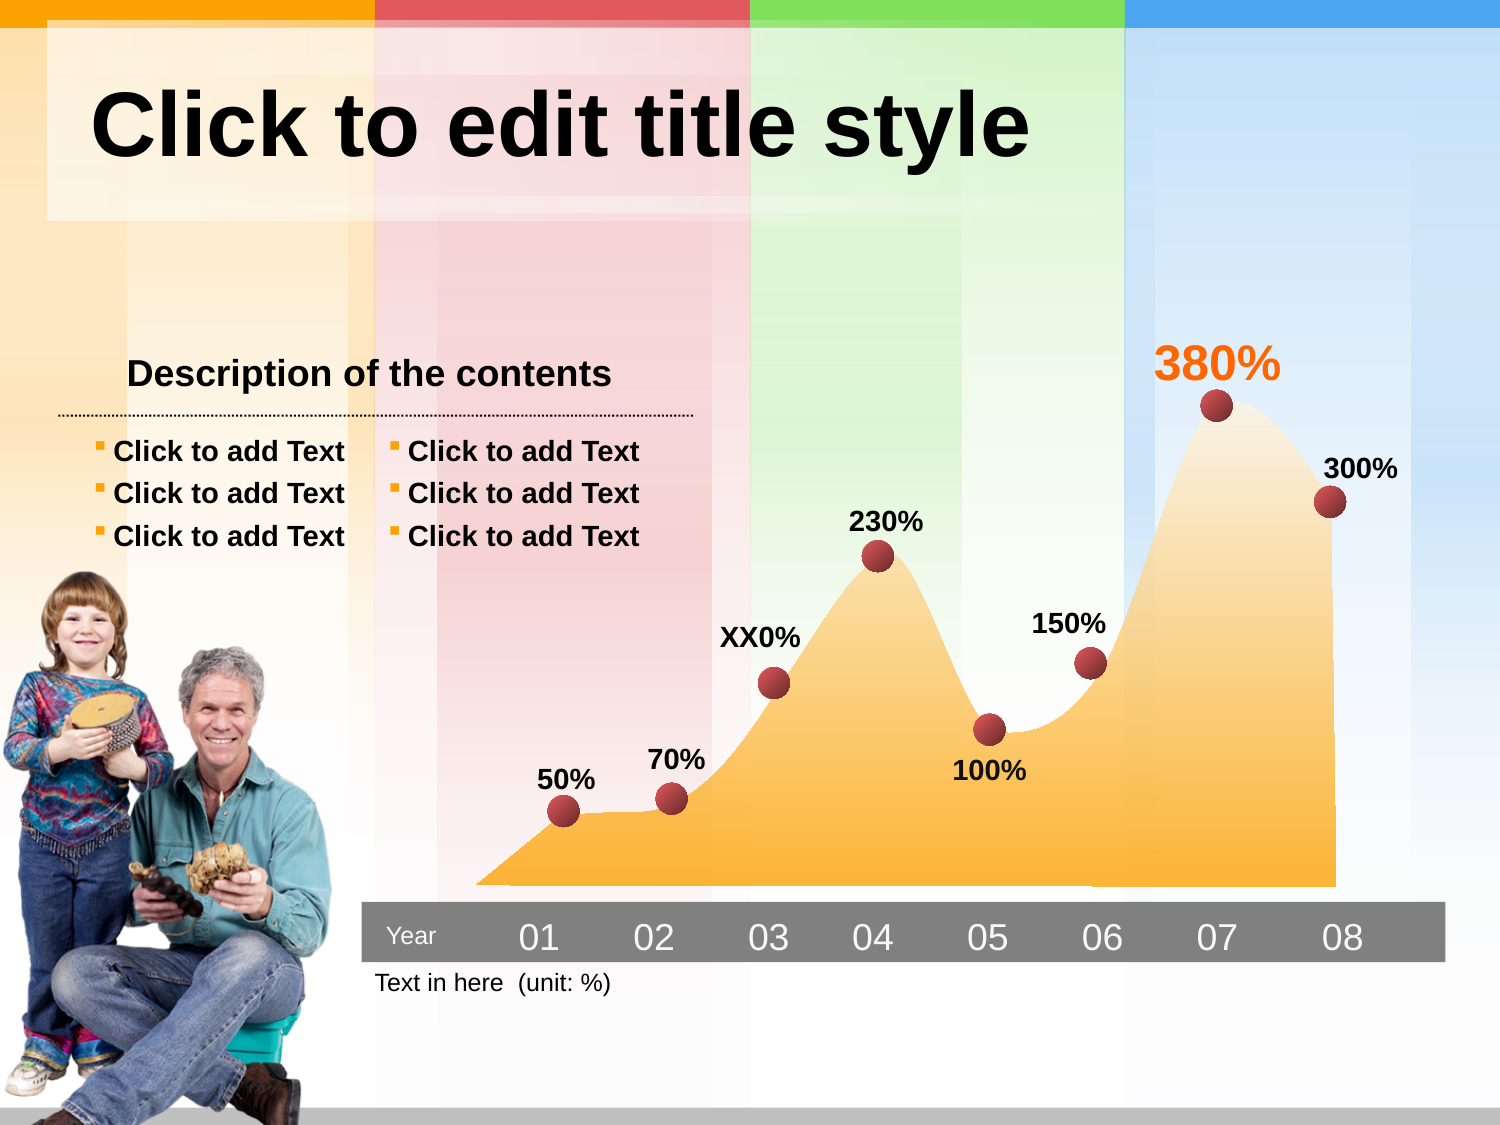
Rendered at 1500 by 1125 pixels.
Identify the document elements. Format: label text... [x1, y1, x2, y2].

text_box [547, 795, 580, 828]
text_box 300% [1308, 442, 1414, 492]
text_box [1074, 647, 1107, 680]
picture [0, 562, 362, 1125]
text_box 230% [834, 494, 939, 545]
text_box [655, 782, 688, 815]
text_box 50% [522, 752, 611, 803]
text_box Year [371, 915, 485, 957]
text_box 70% [632, 733, 721, 783]
text_box [1200, 389, 1233, 422]
text_box [476, 401, 1337, 887]
text_box [861, 540, 894, 573]
text_box Text in here (unit: %) [362, 972, 704, 1003]
text_box 100% [937, 744, 1042, 794]
text_box 01 02 03 04 05 06 07 08 [495, 905, 1399, 965]
title Click to edit title style [75, 42, 1275, 198]
text_box [362, 901, 1446, 963]
text_box 150% [1016, 596, 1122, 647]
text_box Click to add Text Click to add Text Click to add Text [78, 431, 363, 560]
text_box 380% [1138, 323, 1297, 399]
text_box [1314, 485, 1347, 518]
text_box Description of the contents [111, 341, 628, 402]
text_box Click to add Text Click to add Text Click to add Text [373, 431, 657, 560]
text_box XX0% [704, 611, 816, 661]
text_box [973, 713, 1006, 746]
text_box [758, 667, 790, 699]
